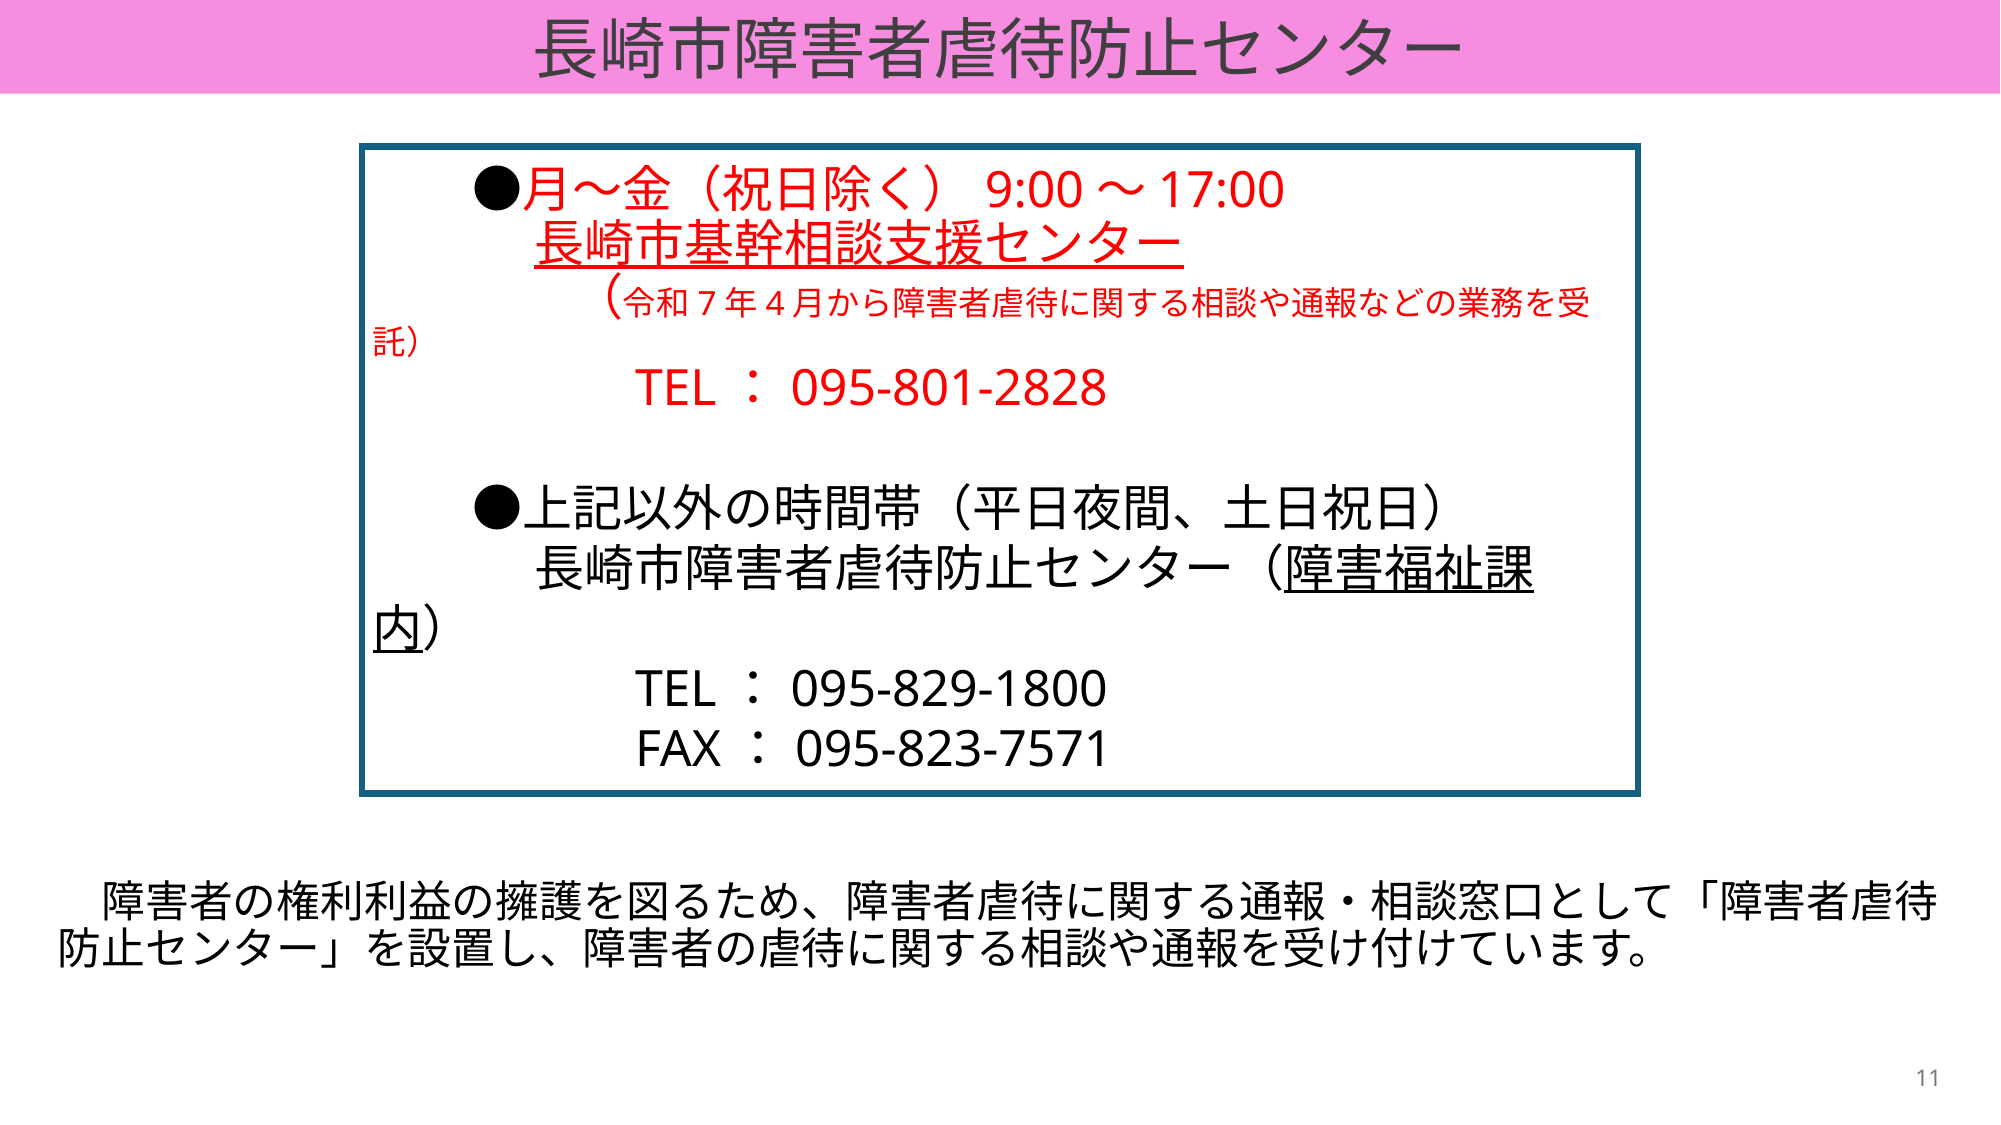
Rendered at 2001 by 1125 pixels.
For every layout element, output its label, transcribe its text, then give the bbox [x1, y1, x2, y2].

subtitle 障害者の権利利益の擁護を図るため、障害者虐待に関する通報・相談窓口として「障害者虐待防止センター」を設置し、障害者の虐待に関する相談や通報を受け付けています。 [42, 791, 1978, 1045]
slide_number 11 [1870, 1046, 1957, 1113]
text_box 長崎市障害者虐待防止センター [0, 0, 2000, 94]
text_box ●月～金（祝日除く）9:00～17:00 長崎市基幹相談支援センター （令和7年4月から障害者虐待に関する相談や通報などの業務を受託） TEL：095-801-2828 ●上記以外の時間帯（平日夜間、土日祝日） 長崎市障害者虐待防止センター（障害福祉課内） TEL：095-829-1800 FAX：095-823-7571 [360, 145, 1640, 795]
